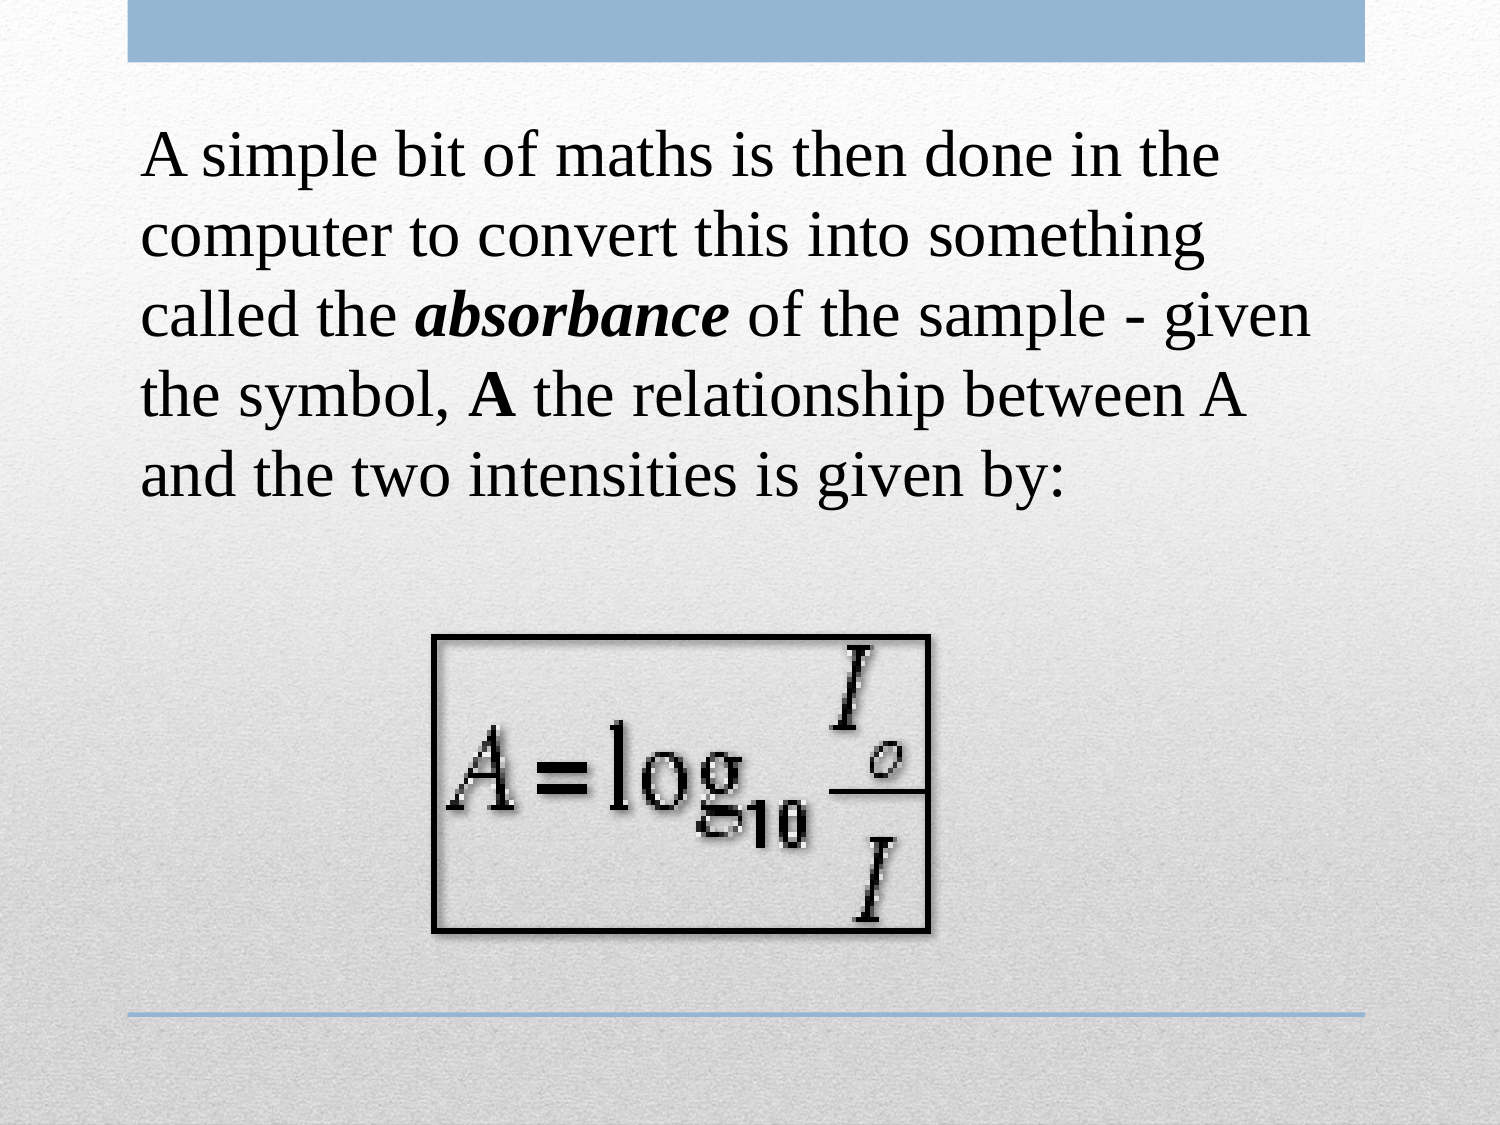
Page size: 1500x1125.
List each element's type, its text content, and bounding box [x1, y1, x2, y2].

picture [436, 639, 926, 929]
text_box A simple bit of maths is then done in the computer to convert this into something called the absorbance of the sample - given the symbol, A the relationship between A and the two intensities is given by: [125, 102, 1363, 598]
